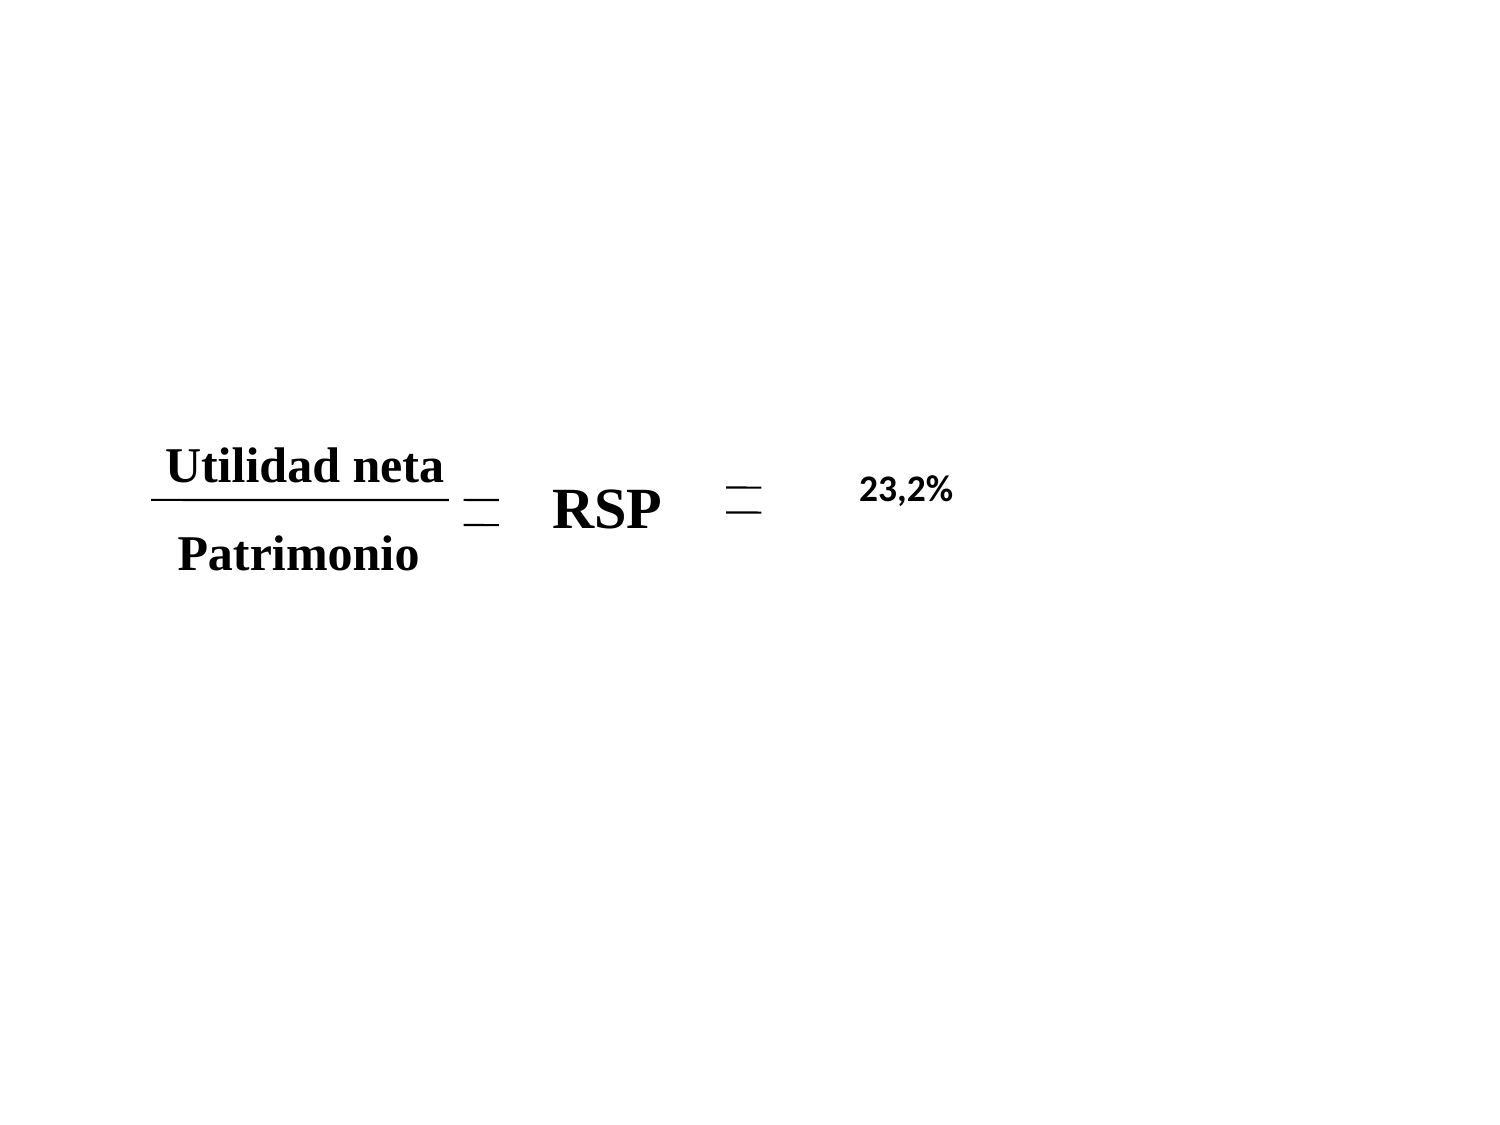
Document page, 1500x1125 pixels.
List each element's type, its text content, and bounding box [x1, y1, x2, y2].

text_box Patrimonio [162, 512, 450, 588]
text_box Utilidad neta [150, 425, 513, 500]
text_box RSP [537, 462, 788, 548]
text_box 23,2% [844, 456, 969, 517]
